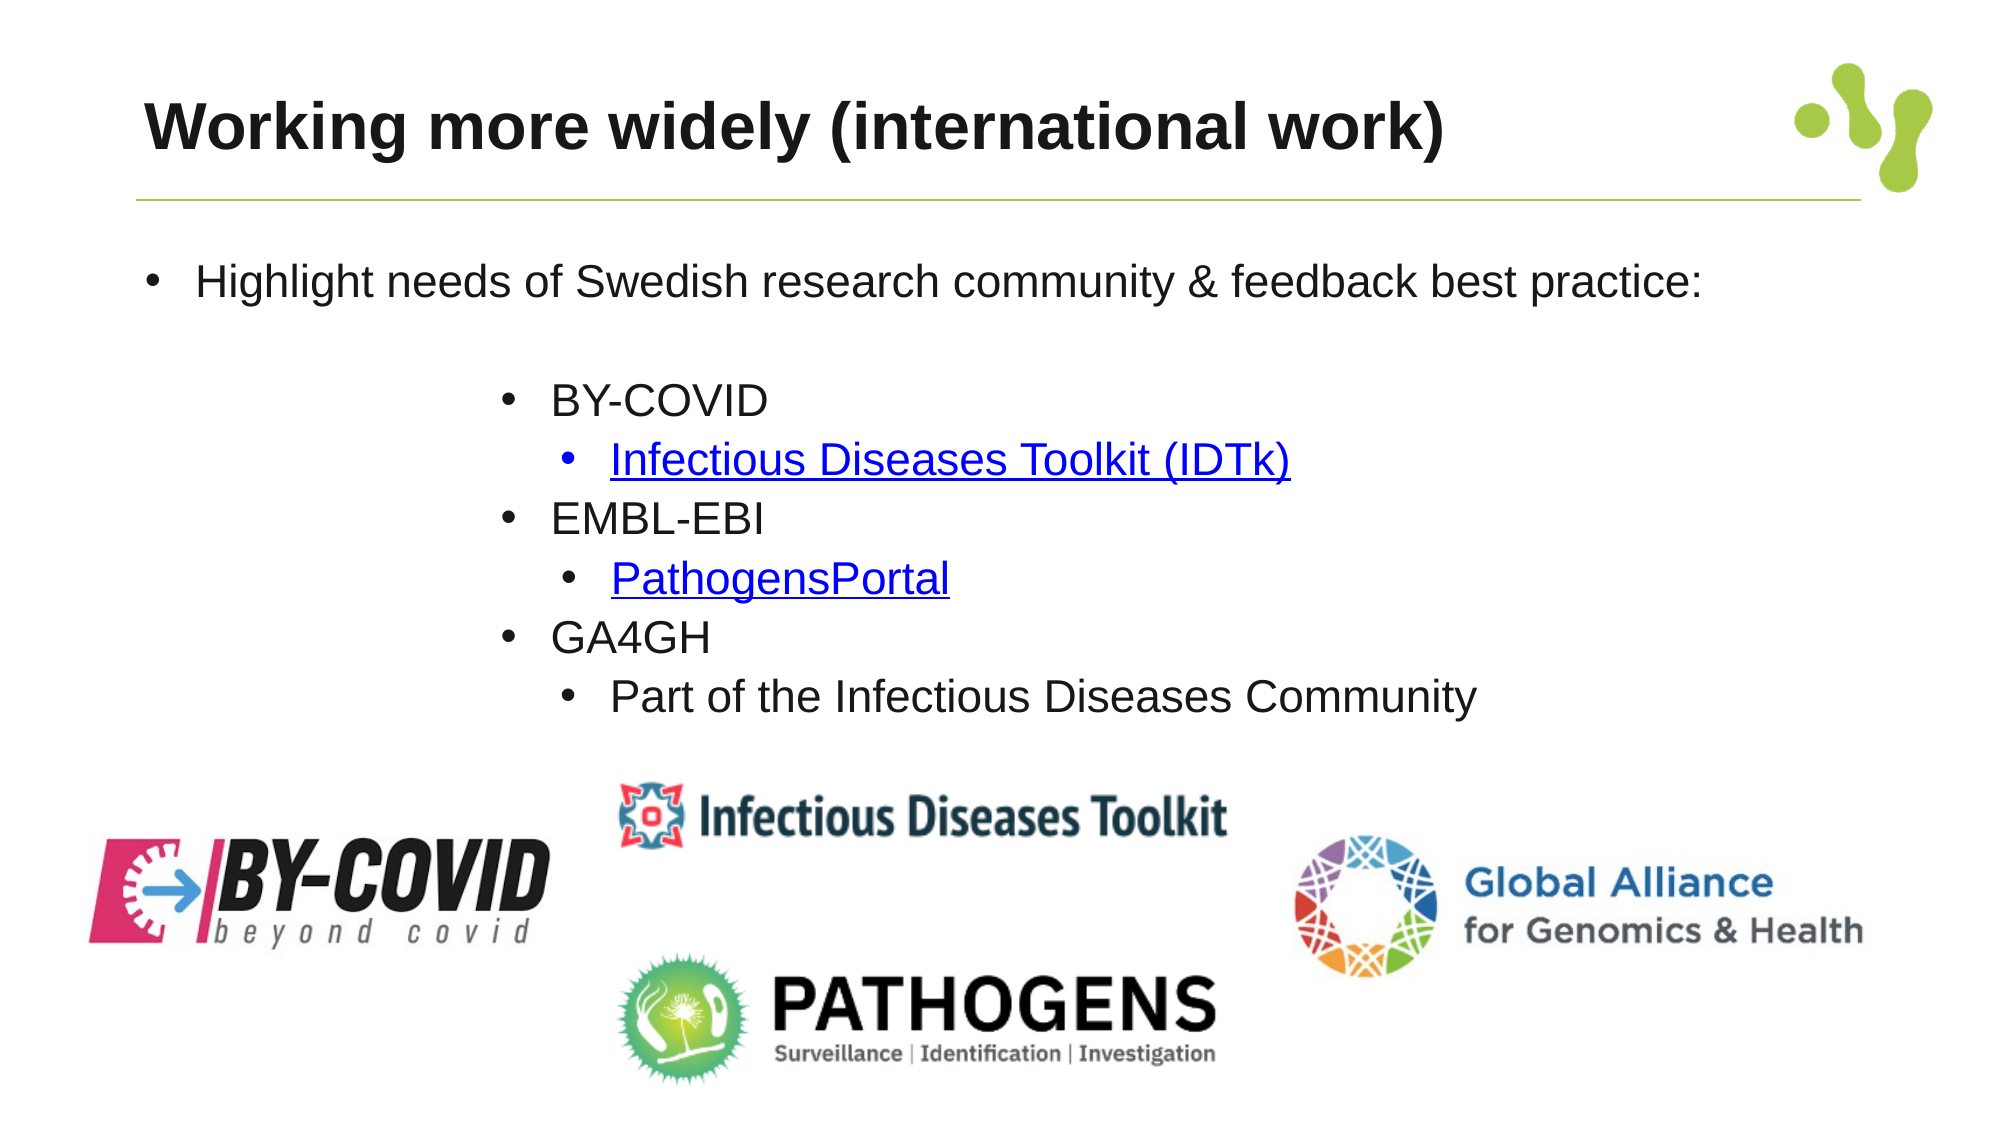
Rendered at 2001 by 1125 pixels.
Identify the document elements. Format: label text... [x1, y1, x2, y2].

picture [87, 817, 554, 965]
list Highlight needs of Swedish research community & feedback best practice: BY-COVID Infectious Diseases Toolkit (IDTk) EMBL-EBI PathogensPortal GA4GH Part of the Infectious Diseases Community [136, 250, 1833, 732]
picture [1790, 59, 1935, 196]
picture [592, 952, 1253, 1087]
picture [1292, 833, 1871, 981]
title Working more widely (international work) [136, 59, 1703, 197]
picture [595, 767, 1250, 892]
